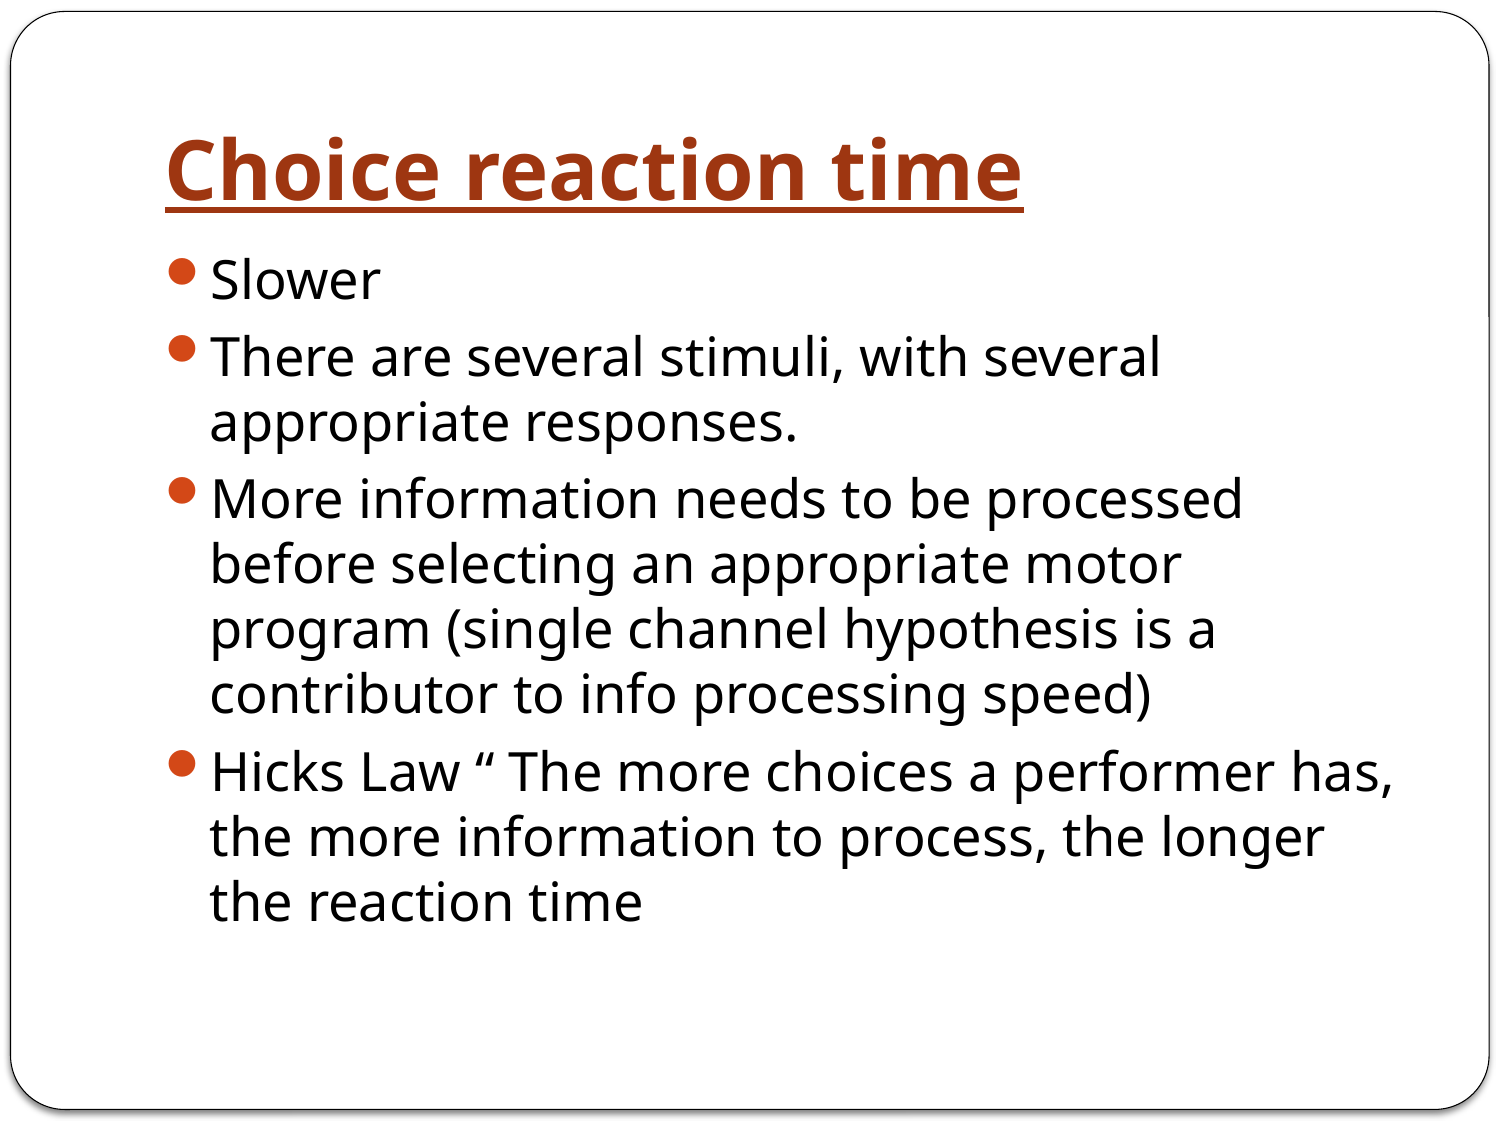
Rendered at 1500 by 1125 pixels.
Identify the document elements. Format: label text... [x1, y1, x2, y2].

list Slower There are several stimuli, with several appropriate responses. More information needs to be processed before selecting an appropriate motor program (single channel hypothesis is a contributor to info processing speed) Hicks Law “ The more choices a performer has, the more information to process, the longer the reaction time [150, 237, 1425, 988]
title Choice reaction time [150, 45, 1425, 233]
